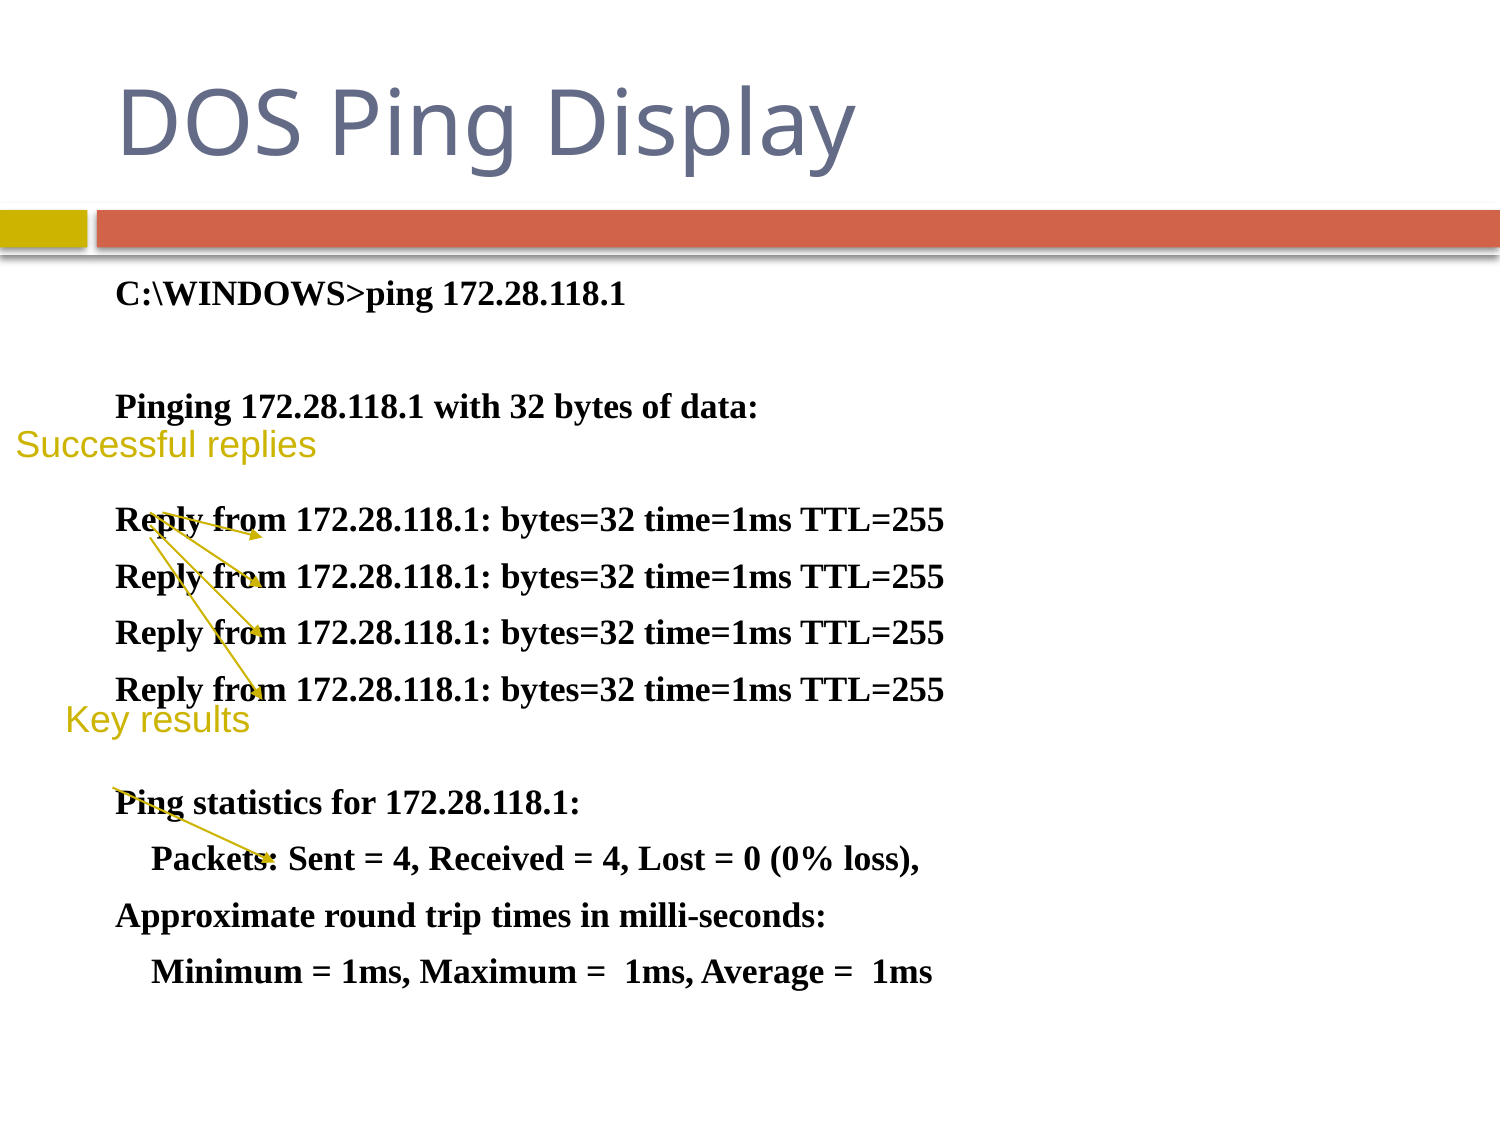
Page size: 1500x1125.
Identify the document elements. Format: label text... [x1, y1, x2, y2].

text_box [149, 512, 263, 588]
text_box Successful replies [0, 412, 332, 473]
text_box [149, 524, 263, 638]
text_box Key results [50, 687, 266, 748]
list C:\WINDOWS>ping 172.28.118.1 Pinging 172.28.118.1 with 32 bytes of data: Reply from 172.28.118.1: bytes=32 time=1ms TTL=255 Reply from 172.28.118.1: bytes=32 time=1ms TTL=255 Reply from 172.28.118.1: bytes=32 time=1ms TTL=255 Reply from 172.28.118.1: bytes=32 time=1ms TTL=255 Ping statistics for 172.28.118.1: Packets: Sent = 4, Received = 4, Lost = 0 (0% loss), Approximate round trip times in milli-seconds: Minimum = 1ms, Maximum = 1ms, Average = 1ms [100, 262, 1438, 1000]
text_box [162, 512, 263, 541]
text_box [149, 537, 263, 700]
title DOS Ping Display [100, 37, 1438, 200]
text_box [112, 787, 275, 863]
